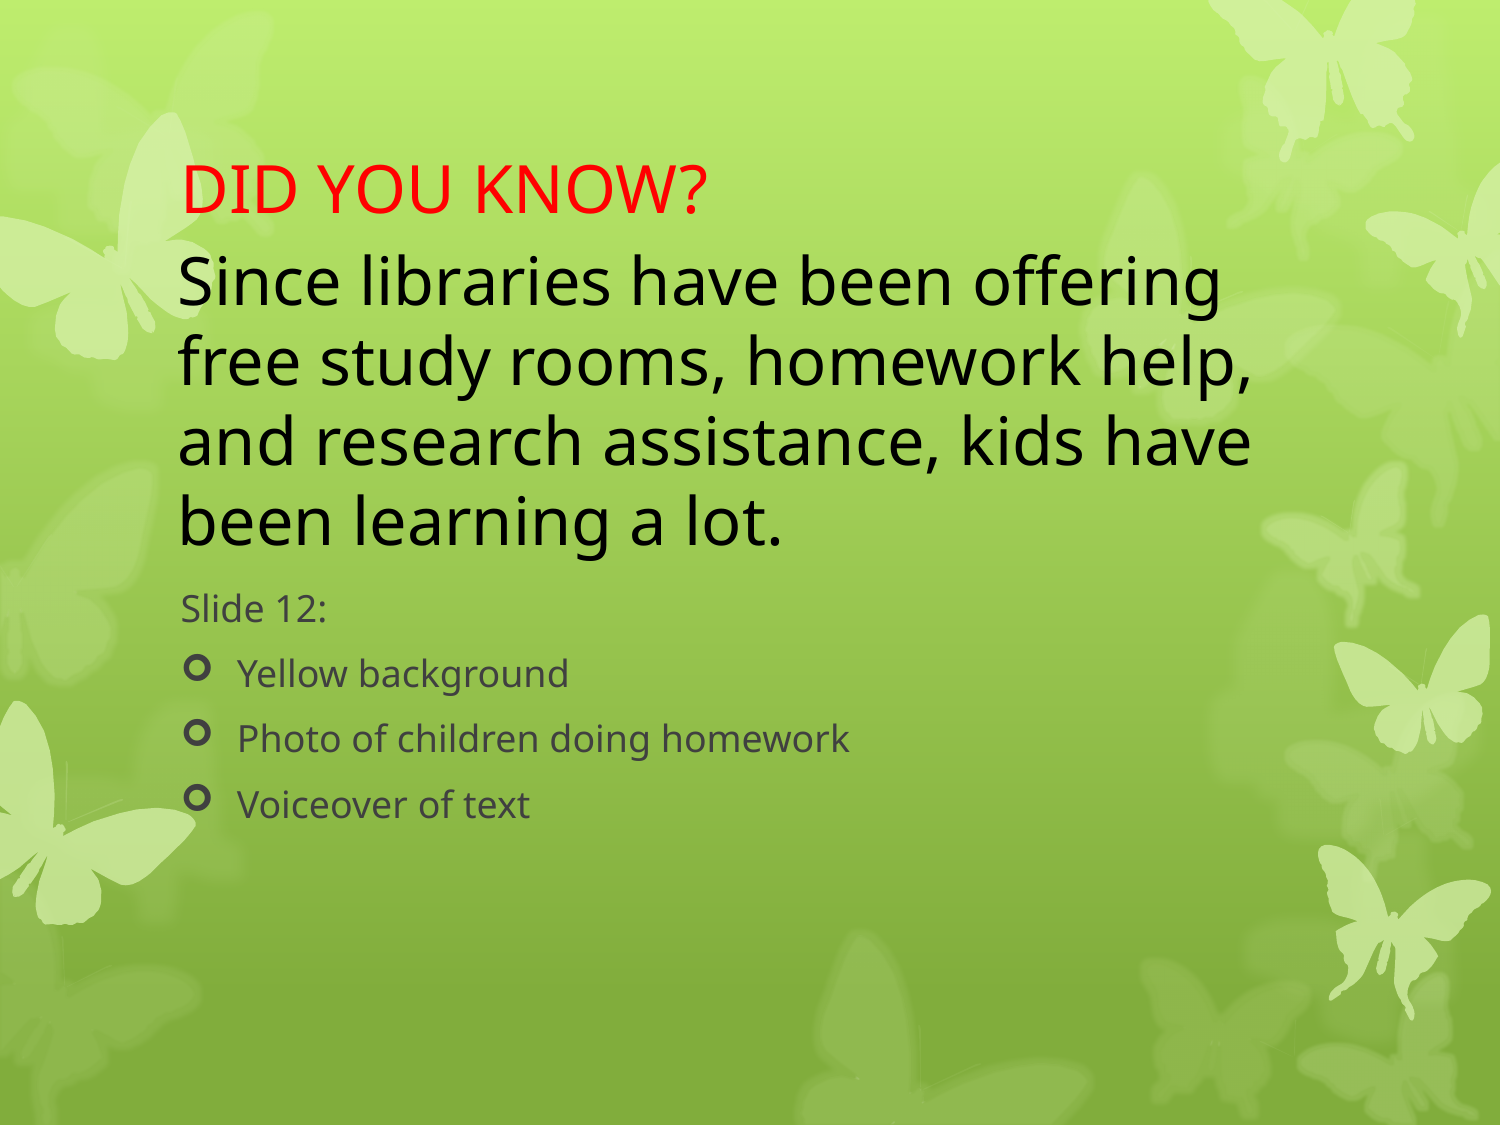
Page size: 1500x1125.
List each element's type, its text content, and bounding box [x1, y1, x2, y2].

title DID YOU KNOW? [165, 110, 1335, 263]
text_box Since libraries have been offering free study rooms, homework help, and research assistance, kids have been learning a lot. [162, 224, 1332, 574]
list Slide 12: Yellow background Photo of children doing homework Voiceover of text [165, 450, 1335, 962]
